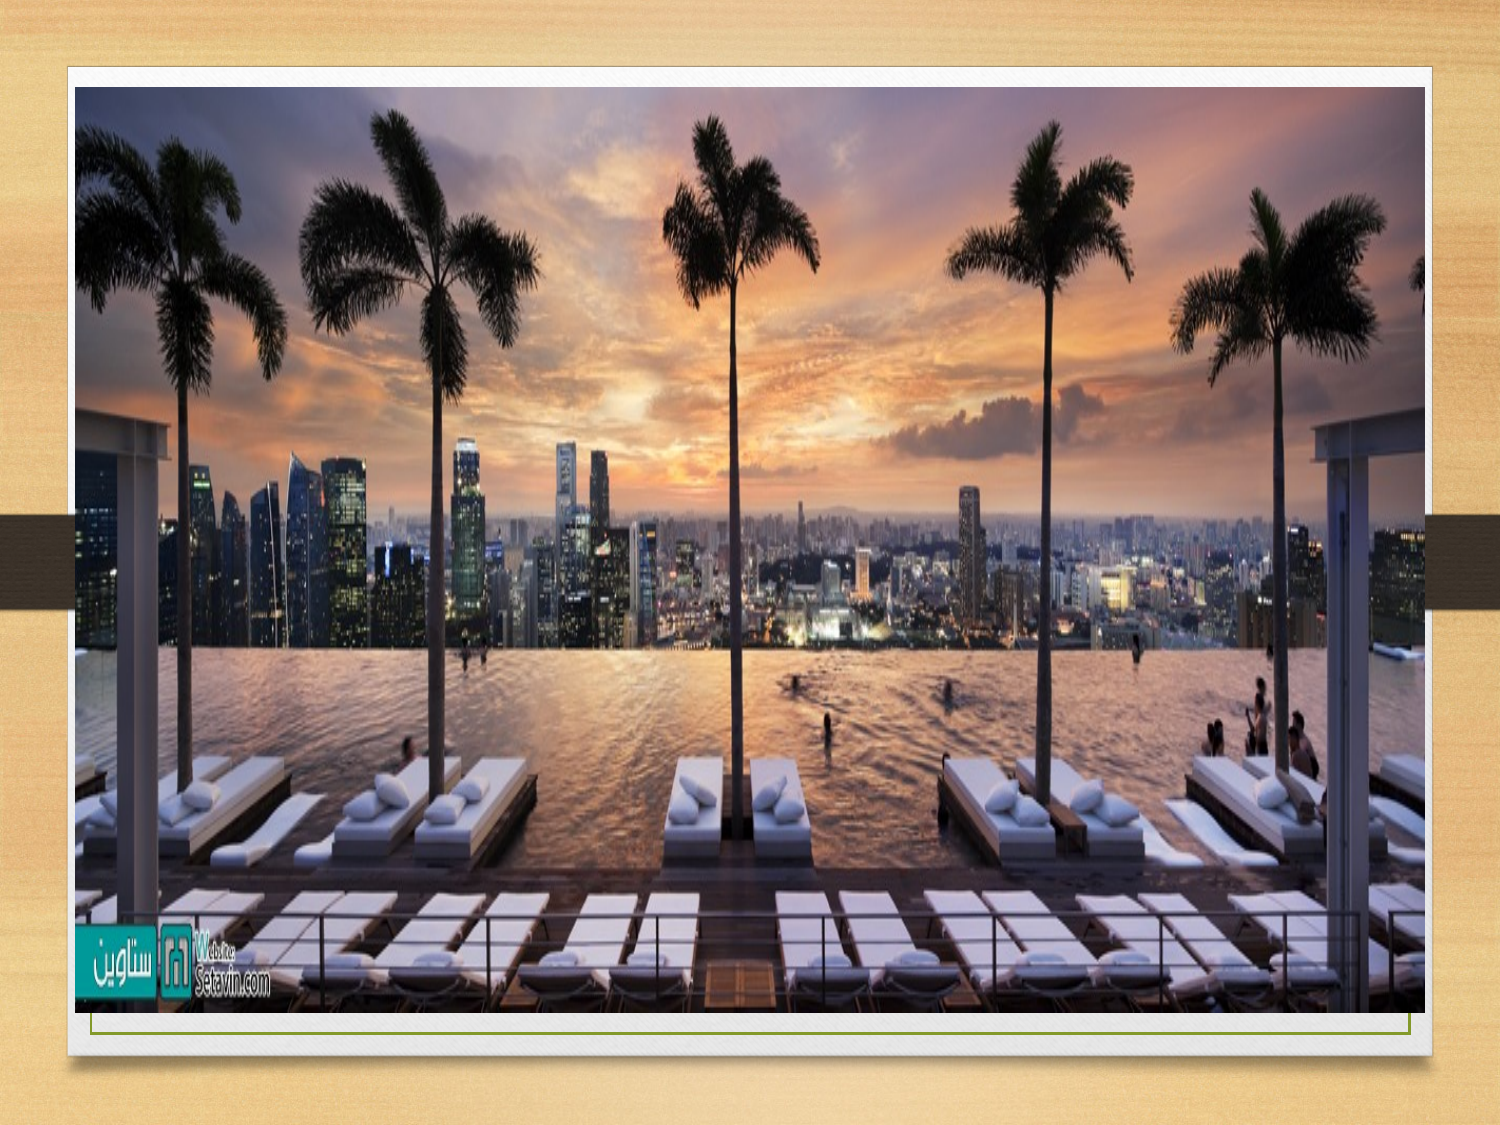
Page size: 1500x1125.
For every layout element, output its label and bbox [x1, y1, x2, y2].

picture [0, 0, 1500, 1125]
list [74, 87, 1426, 1013]
